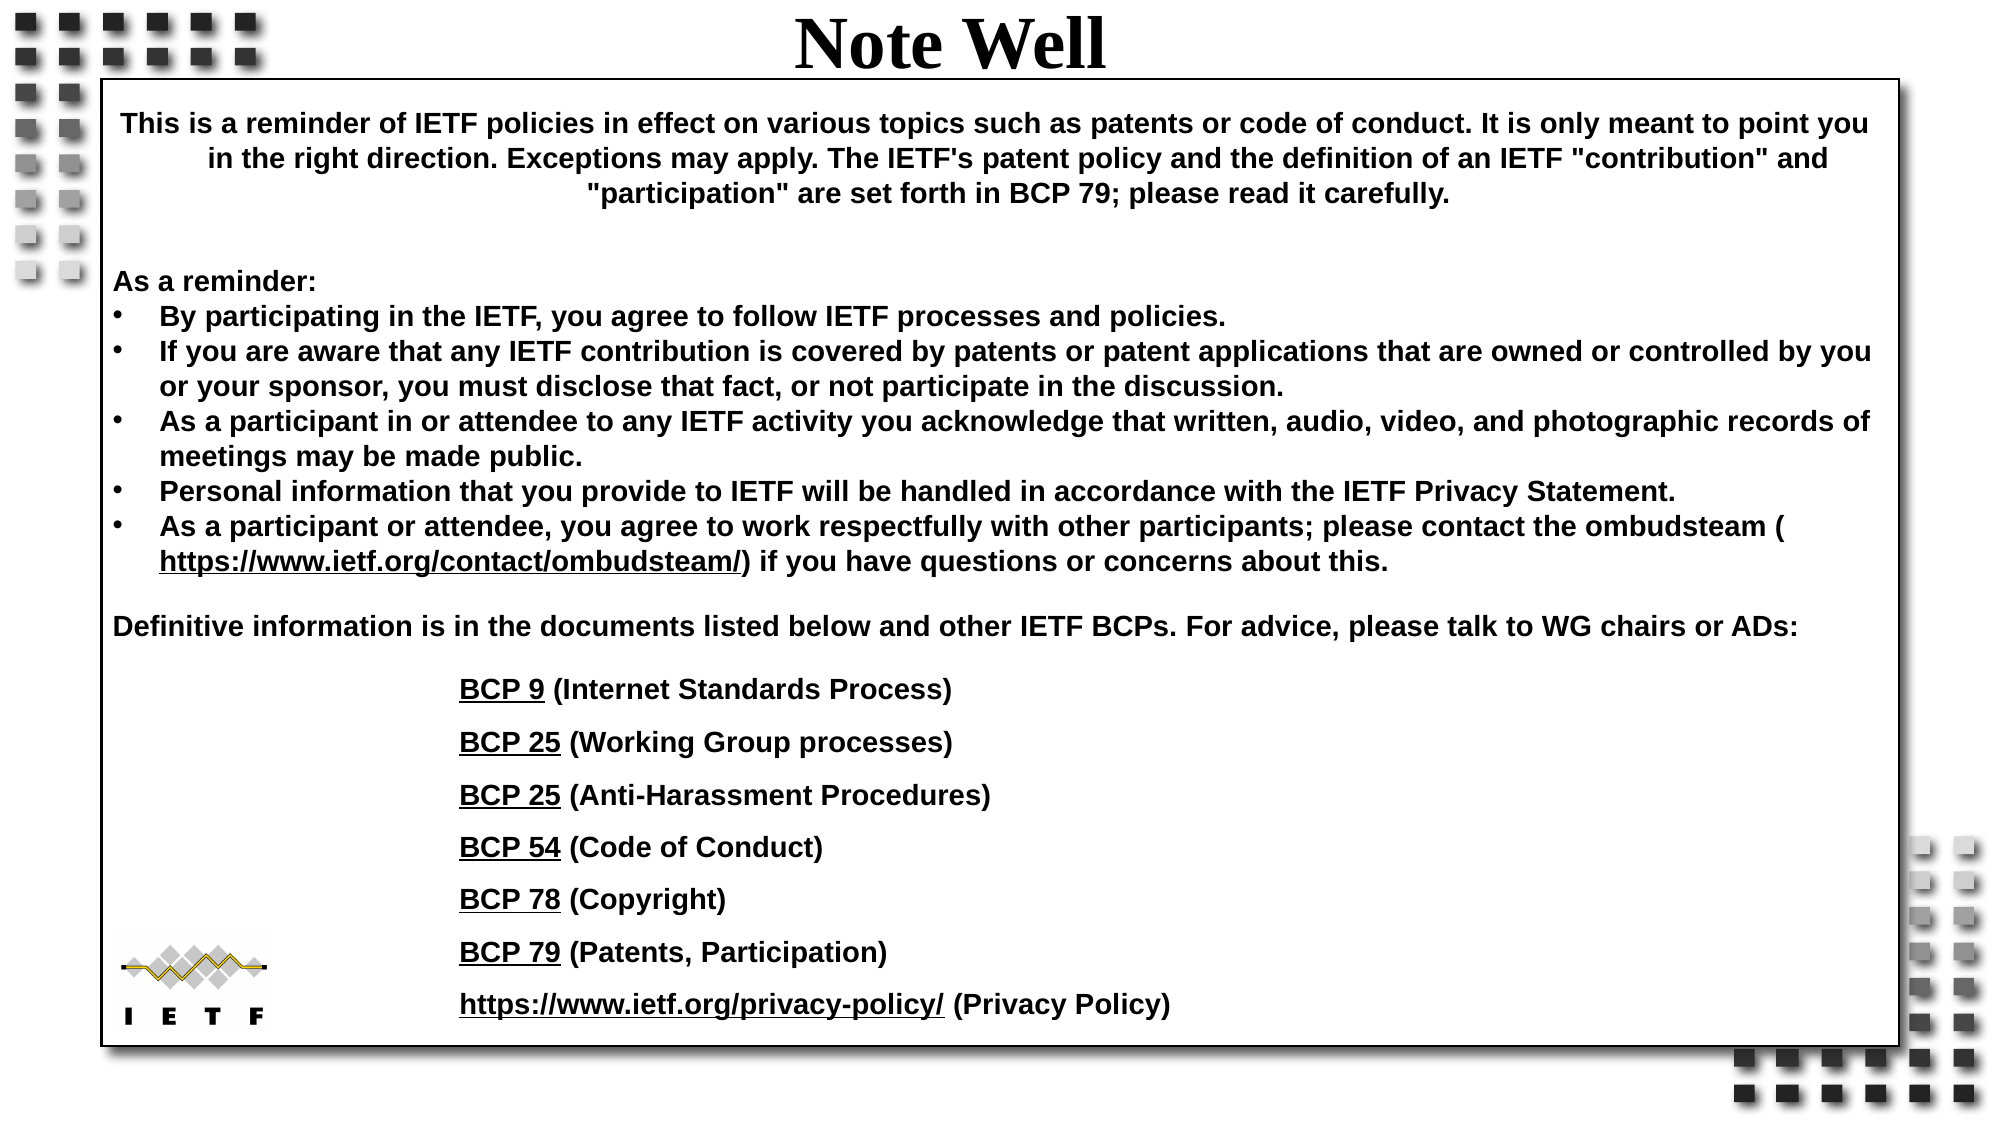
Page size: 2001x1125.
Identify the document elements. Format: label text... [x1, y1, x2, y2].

title Note Well [314, 0, 1588, 88]
list This is a reminder of IETF policies in effect on various topics such as patents or code of conduct. It is only meant to point you in the right direction. Exceptions may apply. The IETF's patent policy and the definition of an IETF "contribution" and "participation" are set forth in BCP 79; please read it carefully. As a reminder: By participating in the IETF, you agree to follow IETF processes and policies. If you are aware that any IETF contribution is covered by patents or patent applications that are owned or controlled by you or your sponsor, you must disclose that fact, or not participate in the discussion. As a participant in or attendee to any IETF activity you acknowledge that written, audio, video, and photographic records of meetings may be made public. Personal information that you provide to IETF will be handled in accordance with the IETF Privacy Statement. As a participant or attendee, you agree to work respectfully with other participants; please contact the ombudsteam (https://www.ietf.org/contact/ombudsteam/) if you have questions or concerns about this. Definitive information is in the documents listed below and other IETF BCPs. For advice, please talk to WG chairs or ADs: BCP 9 (Internet Standards Process) BCP 25 (Working Group processes) BCP 25 (Anti-Harassment Procedures) BCP 54 (Code of Conduct) BCP 78 (Copyright) BCP 79 (Patents, Participation) https://www.ietf.org/privacy-policy/ (Privacy Policy) [97, 97, 1894, 996]
picture [113, 996, 275, 1032]
